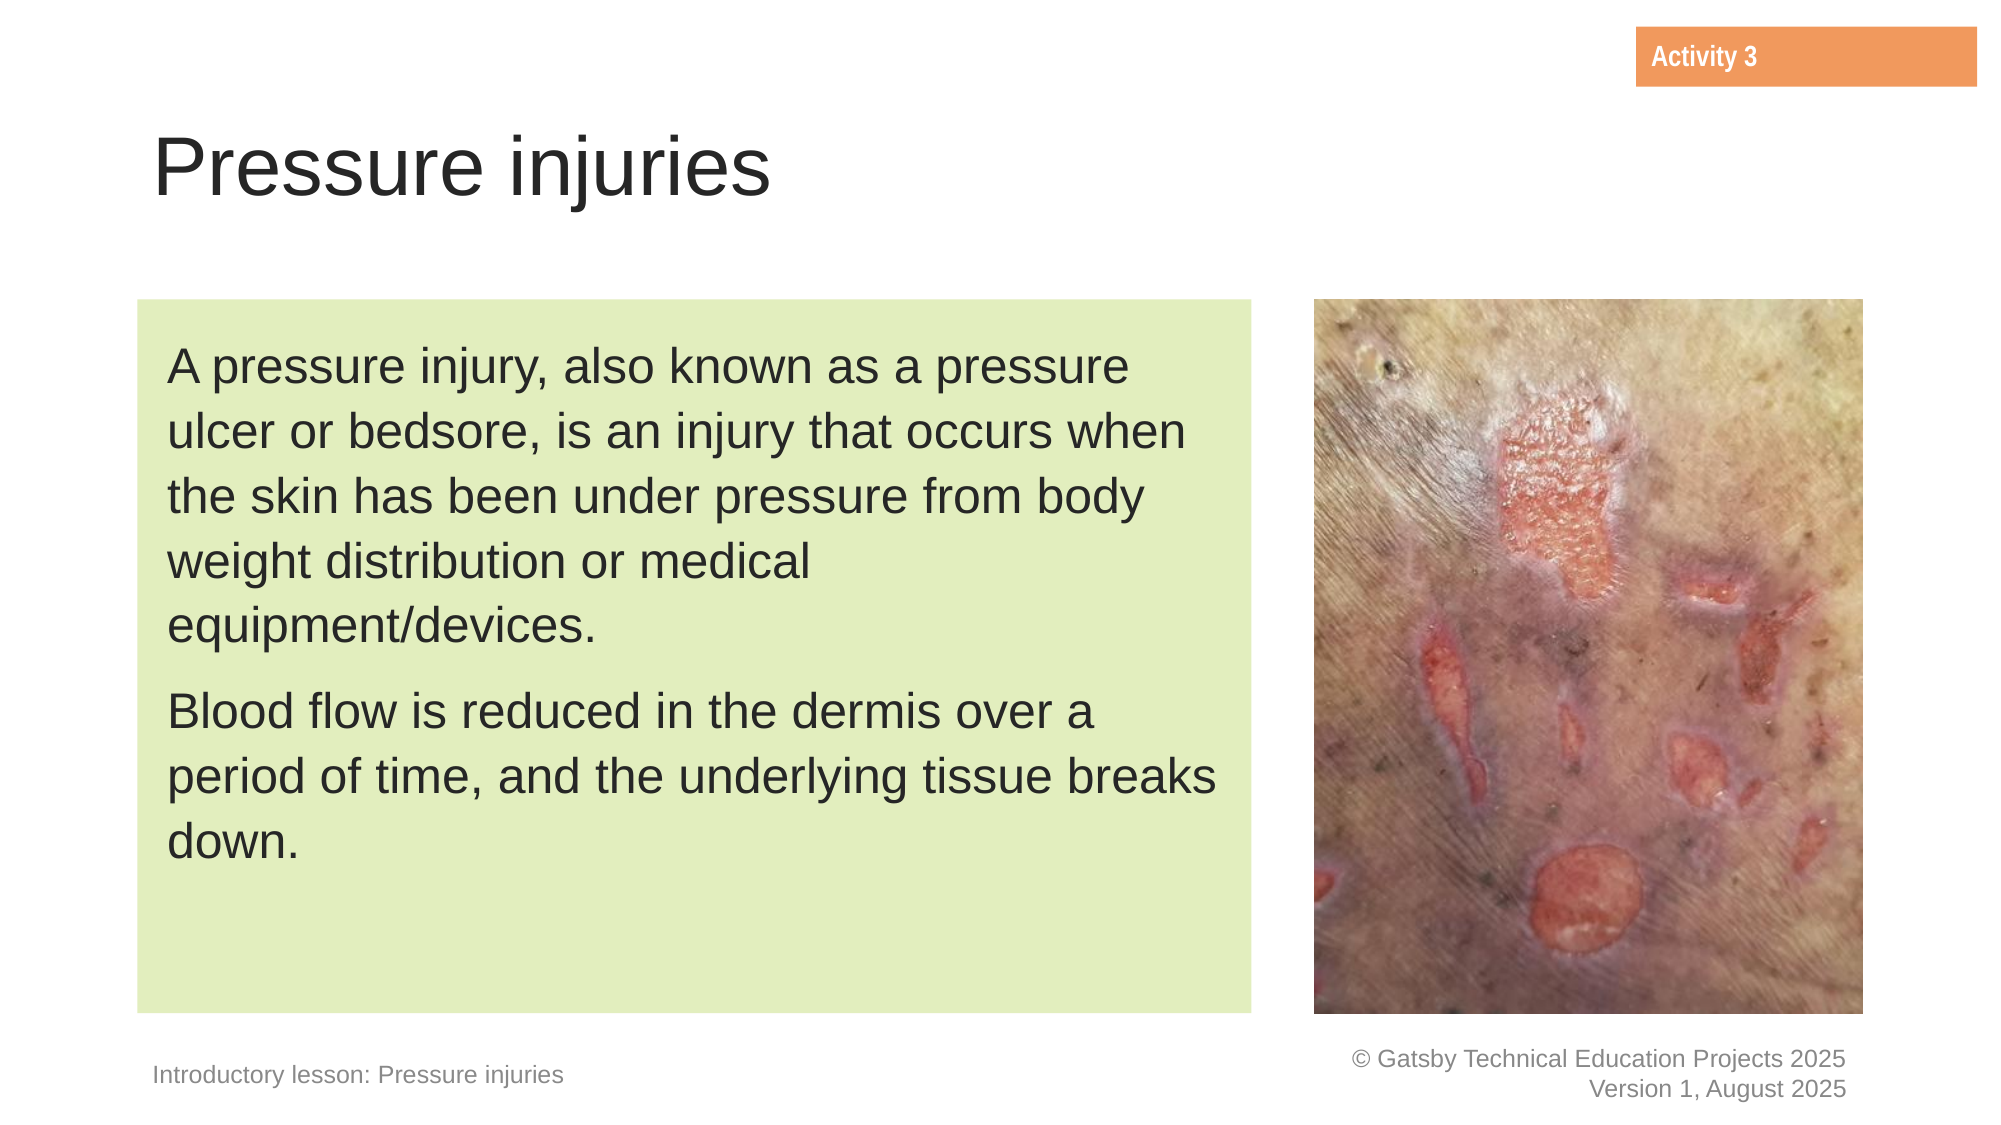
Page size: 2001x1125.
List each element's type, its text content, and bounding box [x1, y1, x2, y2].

title Pressure injuries [137, 59, 1863, 278]
picture [1231, 299, 1946, 1014]
list A pressure injury, also known as a pressure ulcer or bedsore, is an injury that occurs when the skin has been under pressure from body weight distribution or medical equipment/devices. Blood flow is reduced in the dermis over a period of time, and the underlying tissue breaks down. [137, 299, 1252, 1014]
list Activity 3 [1636, 26, 1978, 87]
list Introductory lesson: Pressure injuries [137, 1042, 829, 1103]
